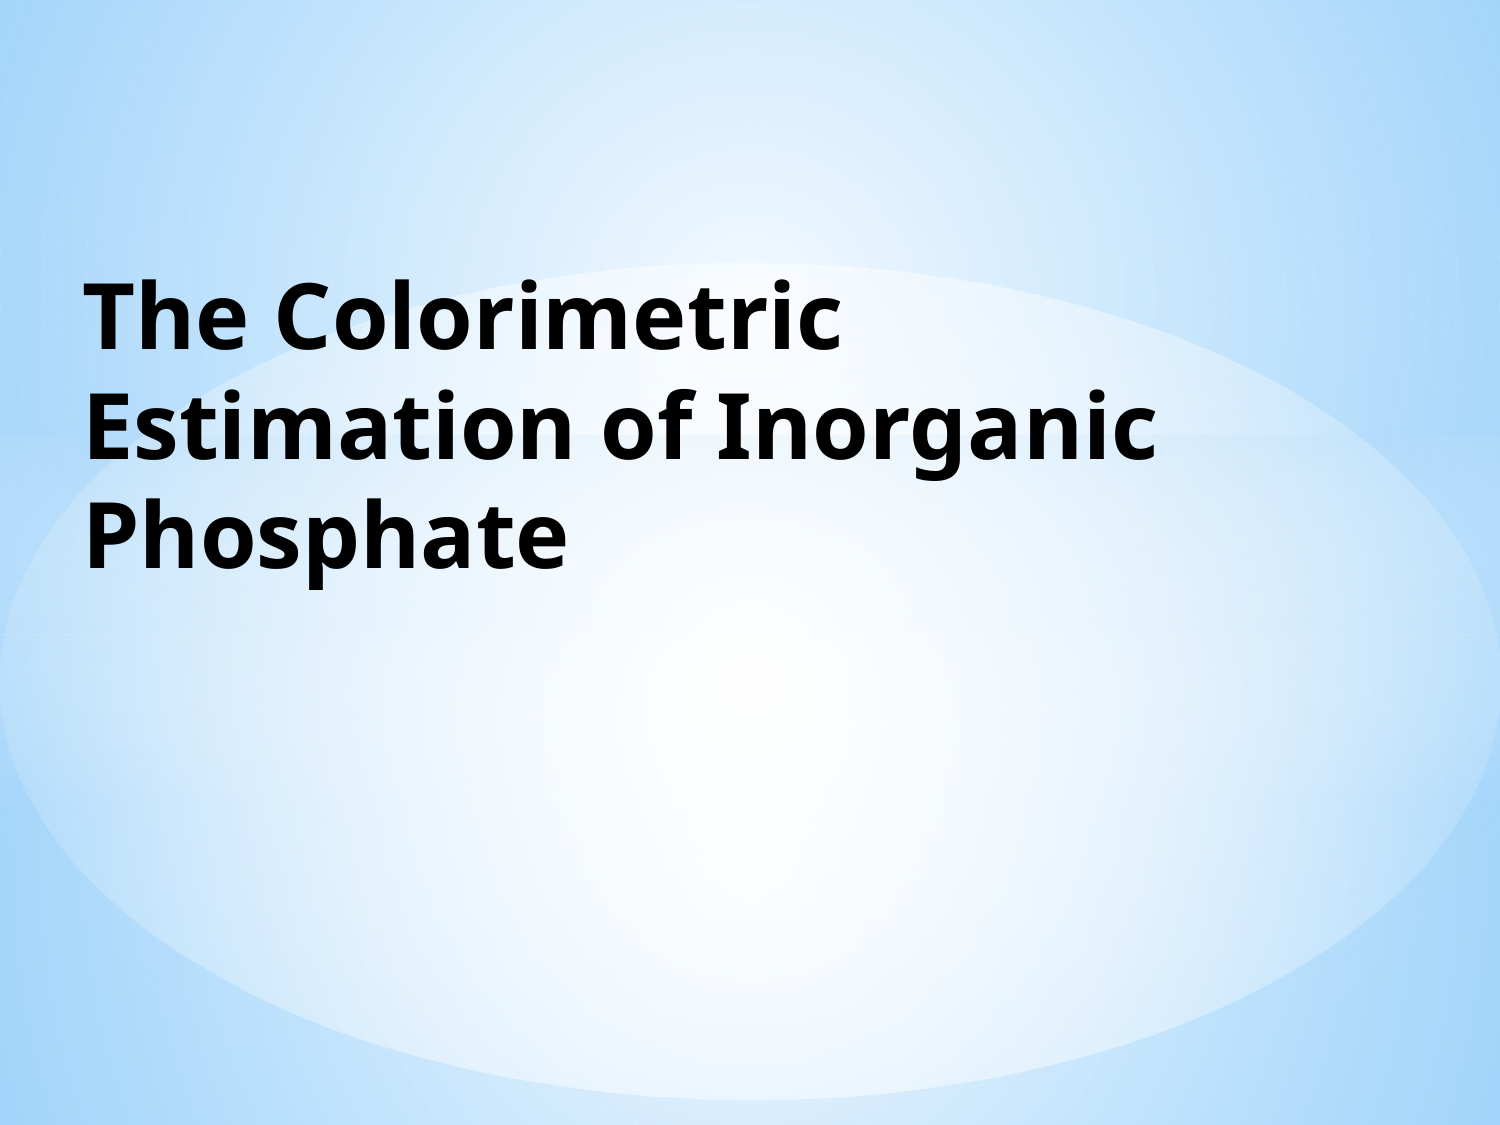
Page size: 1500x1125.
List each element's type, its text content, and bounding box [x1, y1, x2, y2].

title The Colorimetric Estimation of Inorganic Phosphate [37, 249, 1363, 545]
